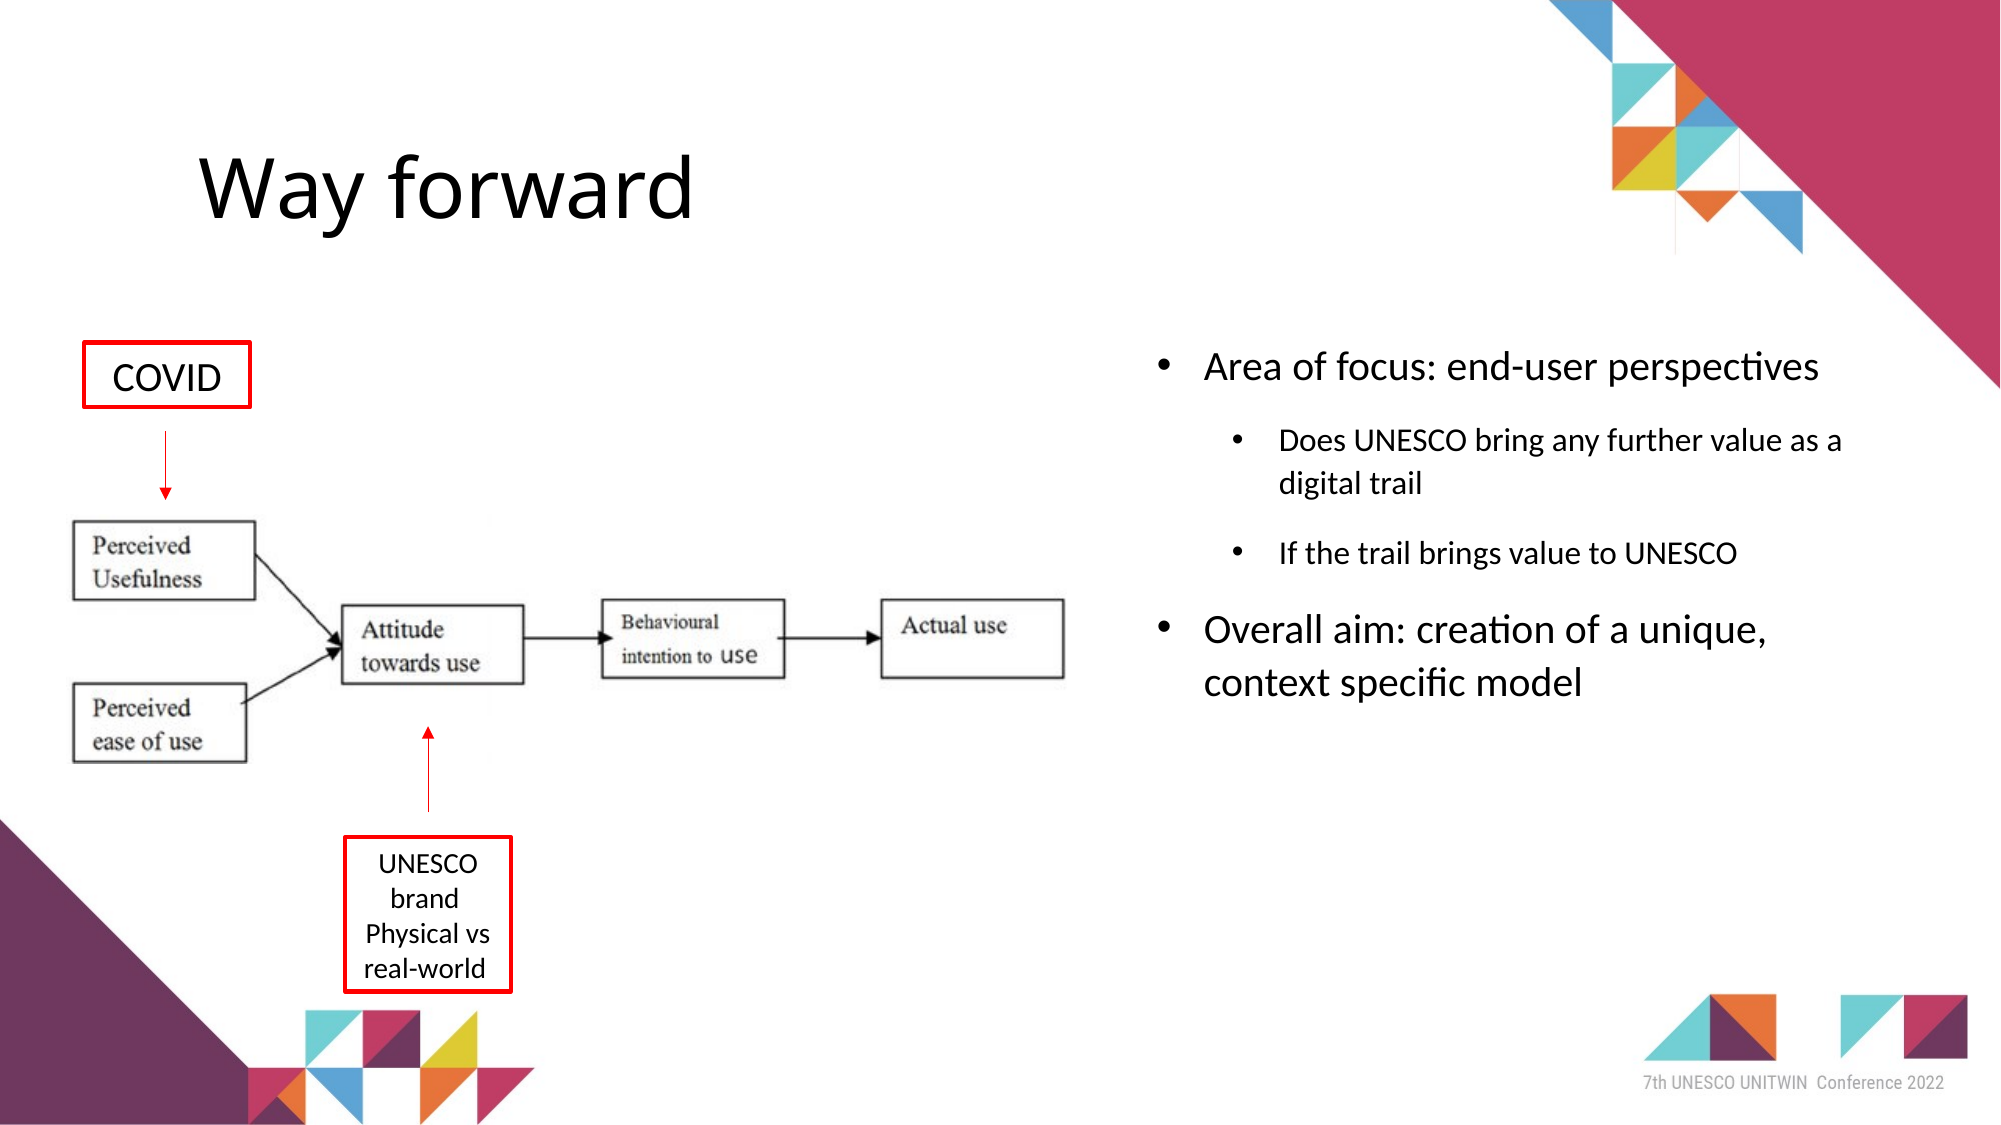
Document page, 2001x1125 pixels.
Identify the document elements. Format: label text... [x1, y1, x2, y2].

picture [0, 0, 2001, 1125]
text_box UNESCO brand Physical vs real-world [345, 837, 511, 992]
text_box COVID [84, 342, 250, 408]
title Way forward [135, 106, 814, 245]
list Area of focus: end-user perspectives Does UNESCO bring any further value as a digital trail If the trail brings value to UNESCO Overall aim: creation of a unique, context specific model [1066, 106, 1865, 1017]
